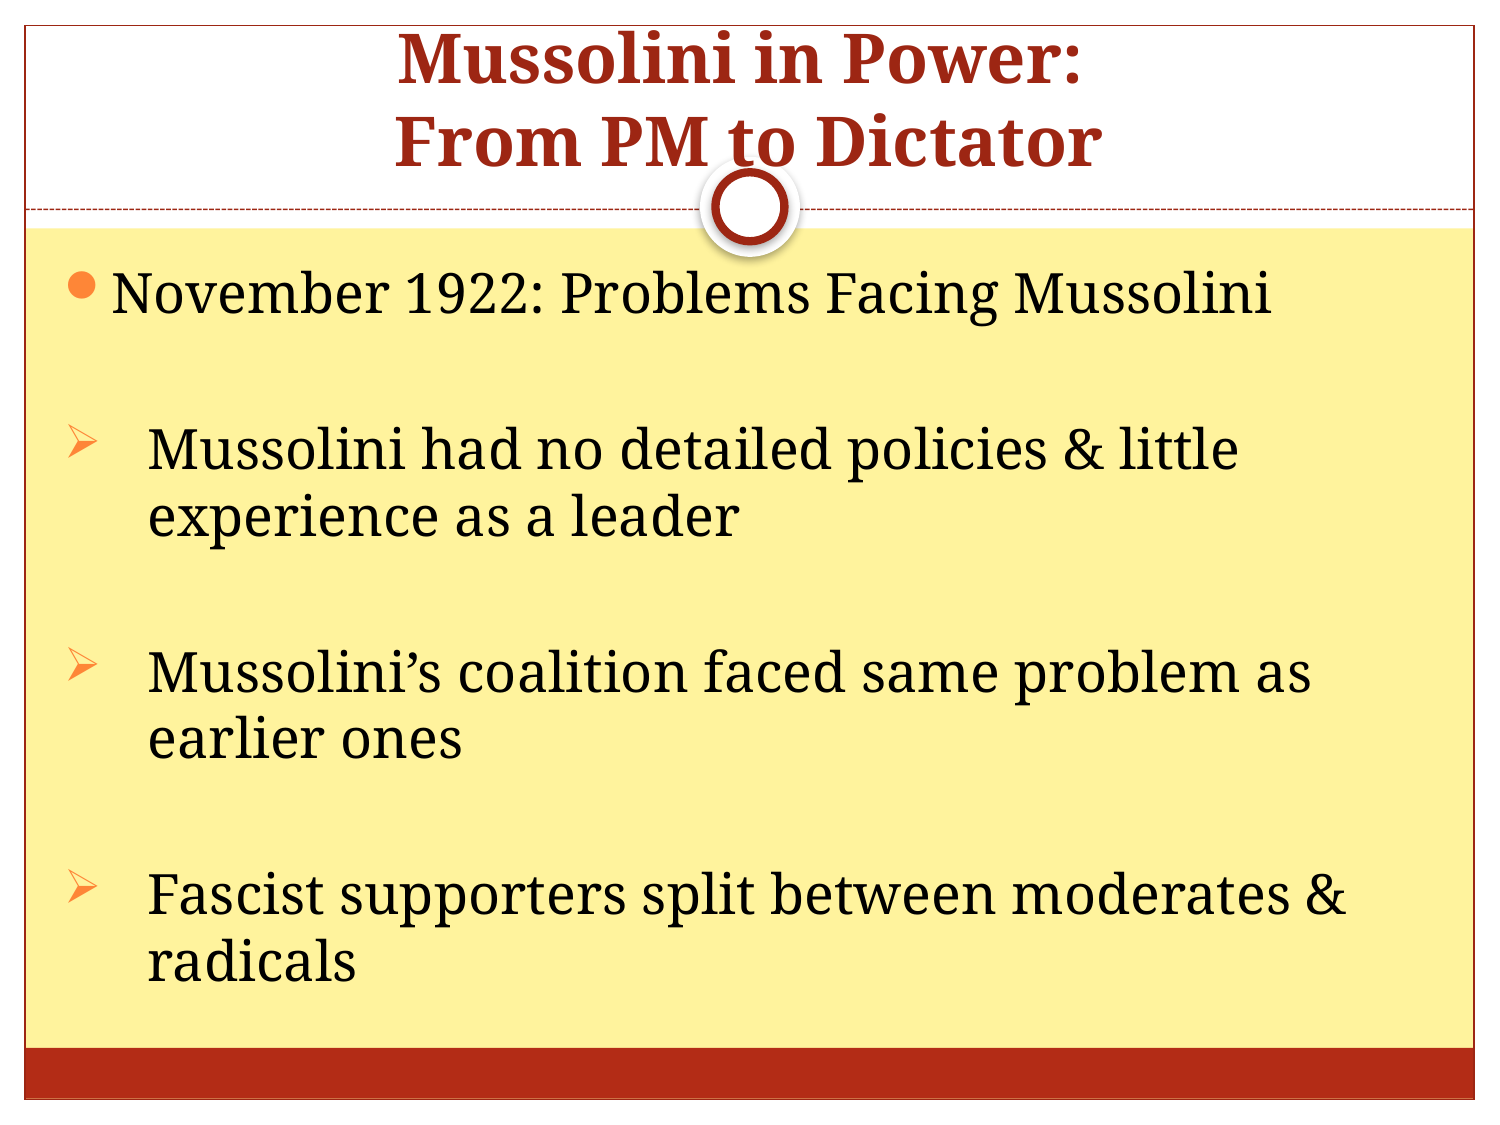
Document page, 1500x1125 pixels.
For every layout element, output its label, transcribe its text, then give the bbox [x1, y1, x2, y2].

list November 1922: Problems Facing Mussolini Mussolini had no detailed policies & little experience as a leader Mussolini’s coalition faced same problem as earlier ones Fascist supporters split between moderates & radicals [49, 250, 1445, 1001]
title Mussolini in Power: From PM to Dictator [49, 0, 1450, 188]
